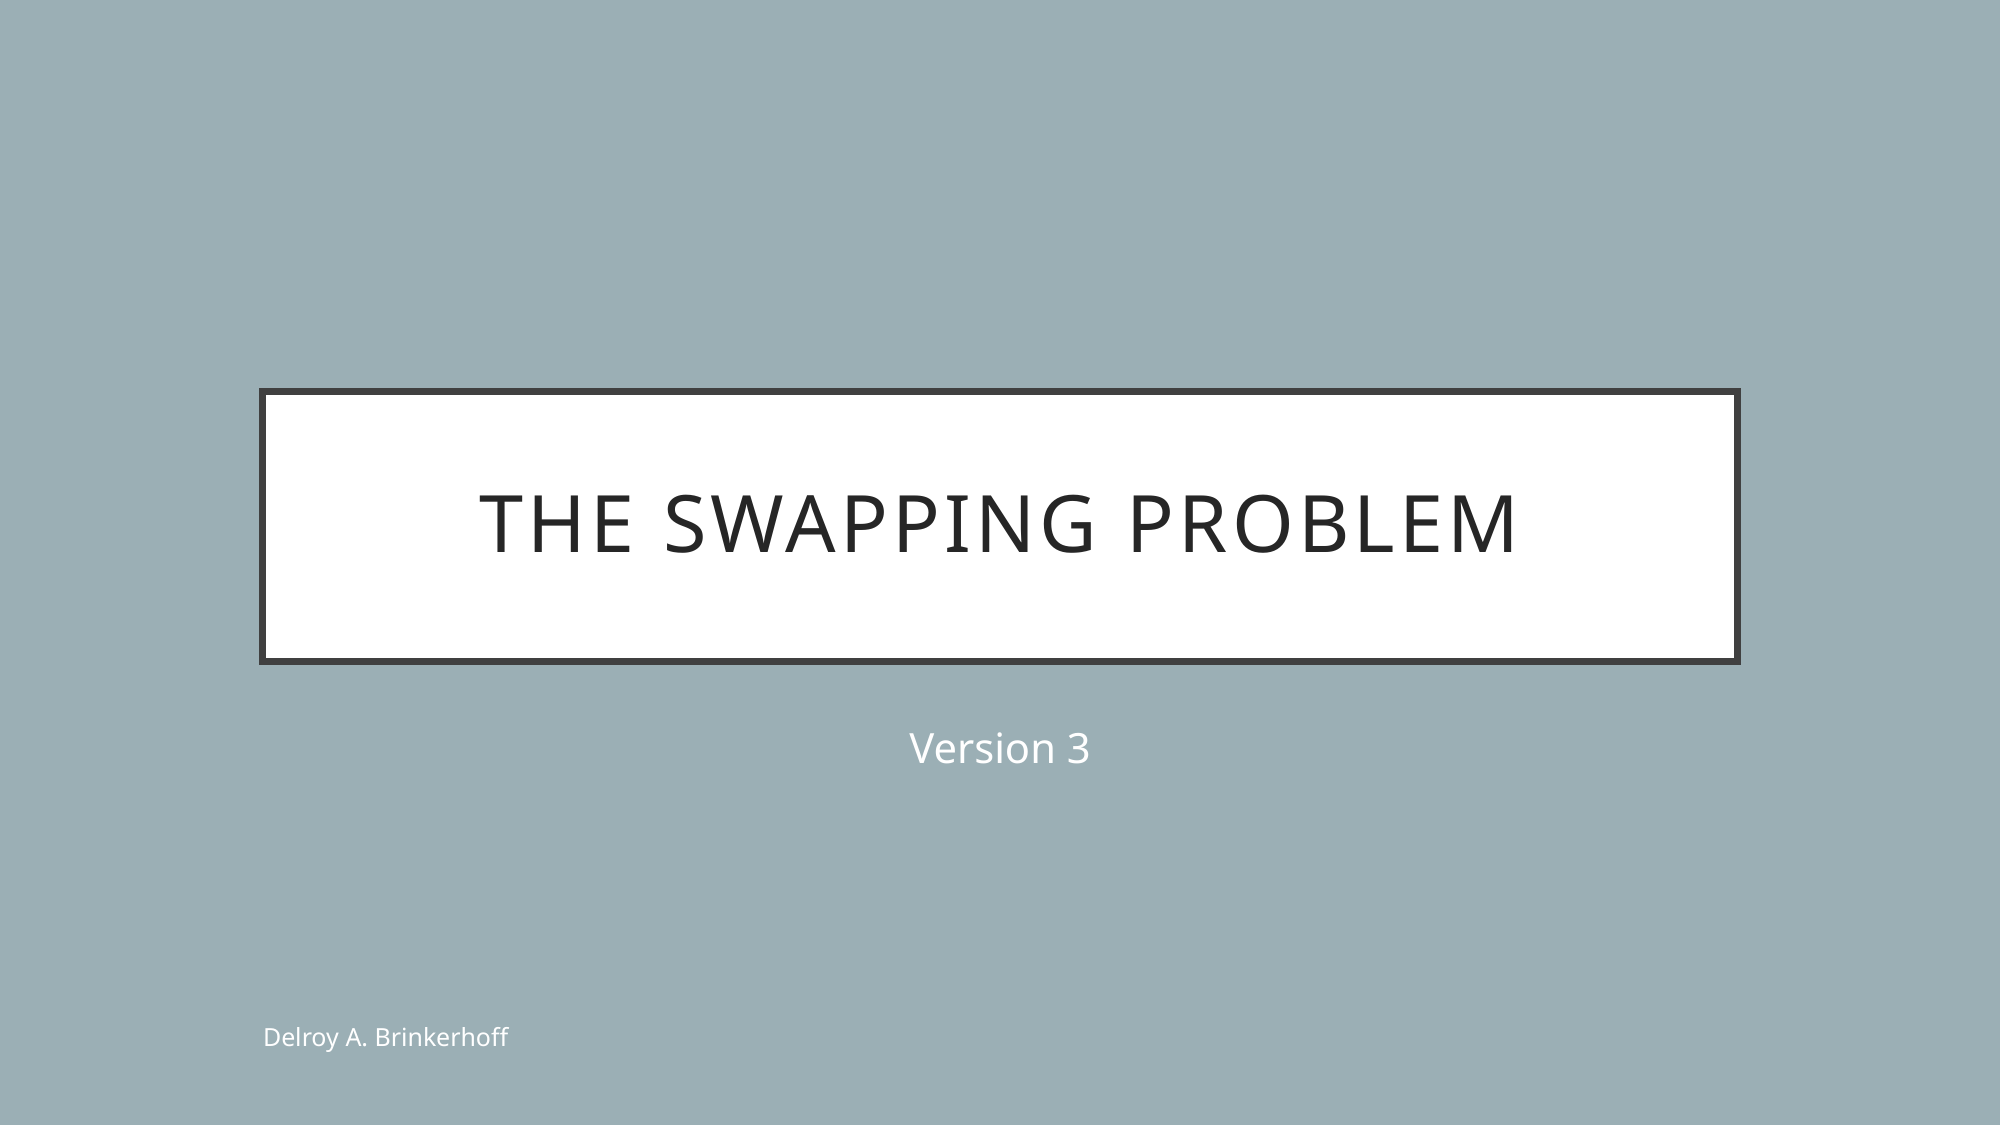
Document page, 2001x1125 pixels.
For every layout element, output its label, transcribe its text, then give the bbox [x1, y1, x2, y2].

title The Swapping problem [259, 388, 1741, 665]
subtitle Version 3 [442, 713, 1558, 918]
text_box Delroy A. Brinkerhoff [248, 1013, 524, 1059]
